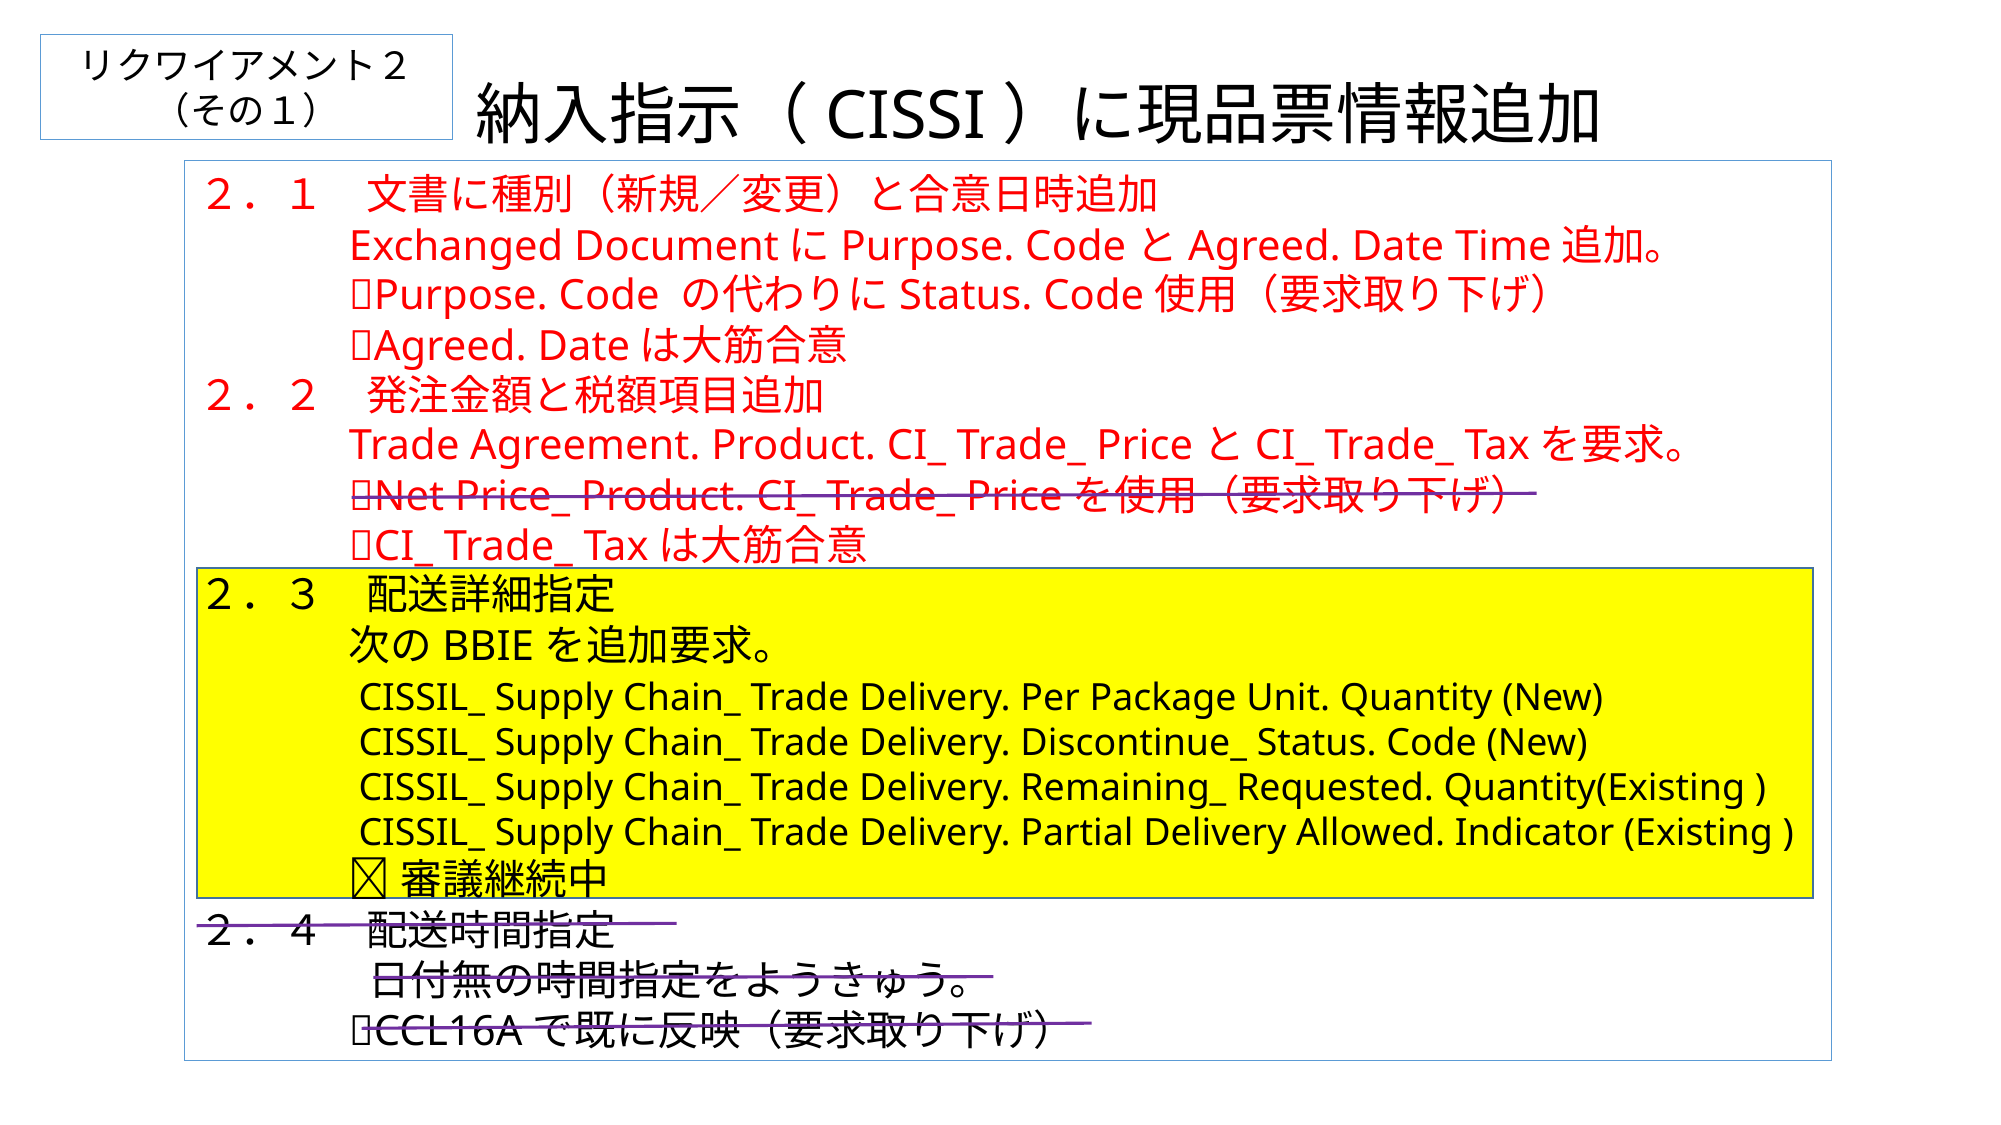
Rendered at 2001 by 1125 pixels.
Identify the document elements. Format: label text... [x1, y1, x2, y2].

text_box ２．１ 文書に種別（新規／変更）と合意日時追加 Exchanged DocumentにPurpose. CodeとAgreed. Date Time追加。 Purpose. Code の代わりにStatus. Code使用（要求取り下げ） Agreed. Dateは大筋合意 ２．２ 発注金額と税額項目追加 Trade Agreement. Product. CI_ Trade_ PriceとCI_ Trade_ Taxを要求。 Net Price_ Product. CI_ Trade_ Priceを使用（要求取り下げ） CI_ Trade_ Taxは大筋合意 ２．３ 配送詳細指定 次のBBIEを追加要求。 CISSIL_ Supply Chain_ Trade Delivery. Per Package Unit. Quantity (New) CISSIL_ Supply Chain_ Trade Delivery. Discontinue_ Status. Code (New) CISSIL_ Supply Chain_ Trade Delivery. Remaining_ Requested. Quantity(Existing ) CISSIL_ Supply Chain_ Trade Delivery. Partial Delivery Allowed. Indicator (Existing ) 審議継続中 ２．４ 配送時間指定 日付無の時間指定をようきゅう。 CCL16Aで既に反映（要求取り下げ） [184, 160, 1832, 1061]
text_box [361, 1023, 1092, 1029]
text_box 納入指示（CISSI）に現品票情報追加 [460, 64, 1619, 160]
text_box リクワイアメント２（その１） [40, 34, 453, 140]
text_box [351, 493, 1537, 498]
